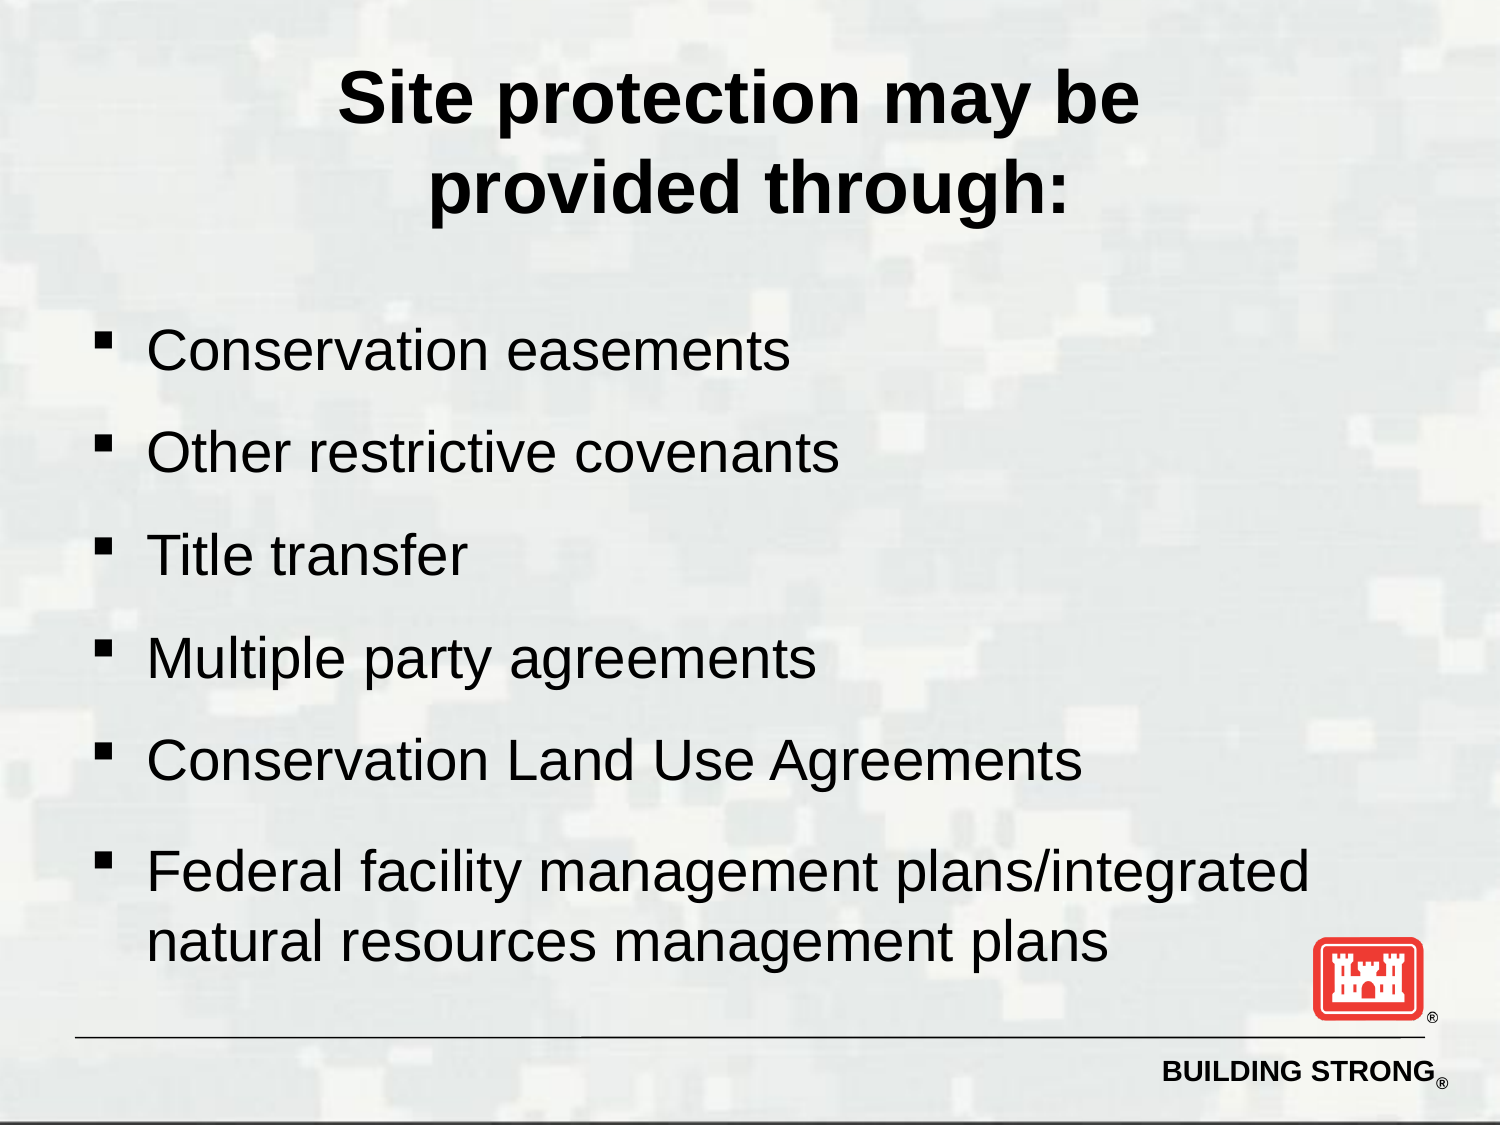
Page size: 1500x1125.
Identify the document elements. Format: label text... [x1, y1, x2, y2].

title Site protection may be provided through: [74, 44, 1426, 233]
list Conservation easements Other restrictive covenants Title transfer Multiple party agreements Conservation Land Use Agreements Federal facility management plans/integrated natural resources management plans [74, 312, 1426, 1056]
picture [0, 0, 1500, 1125]
